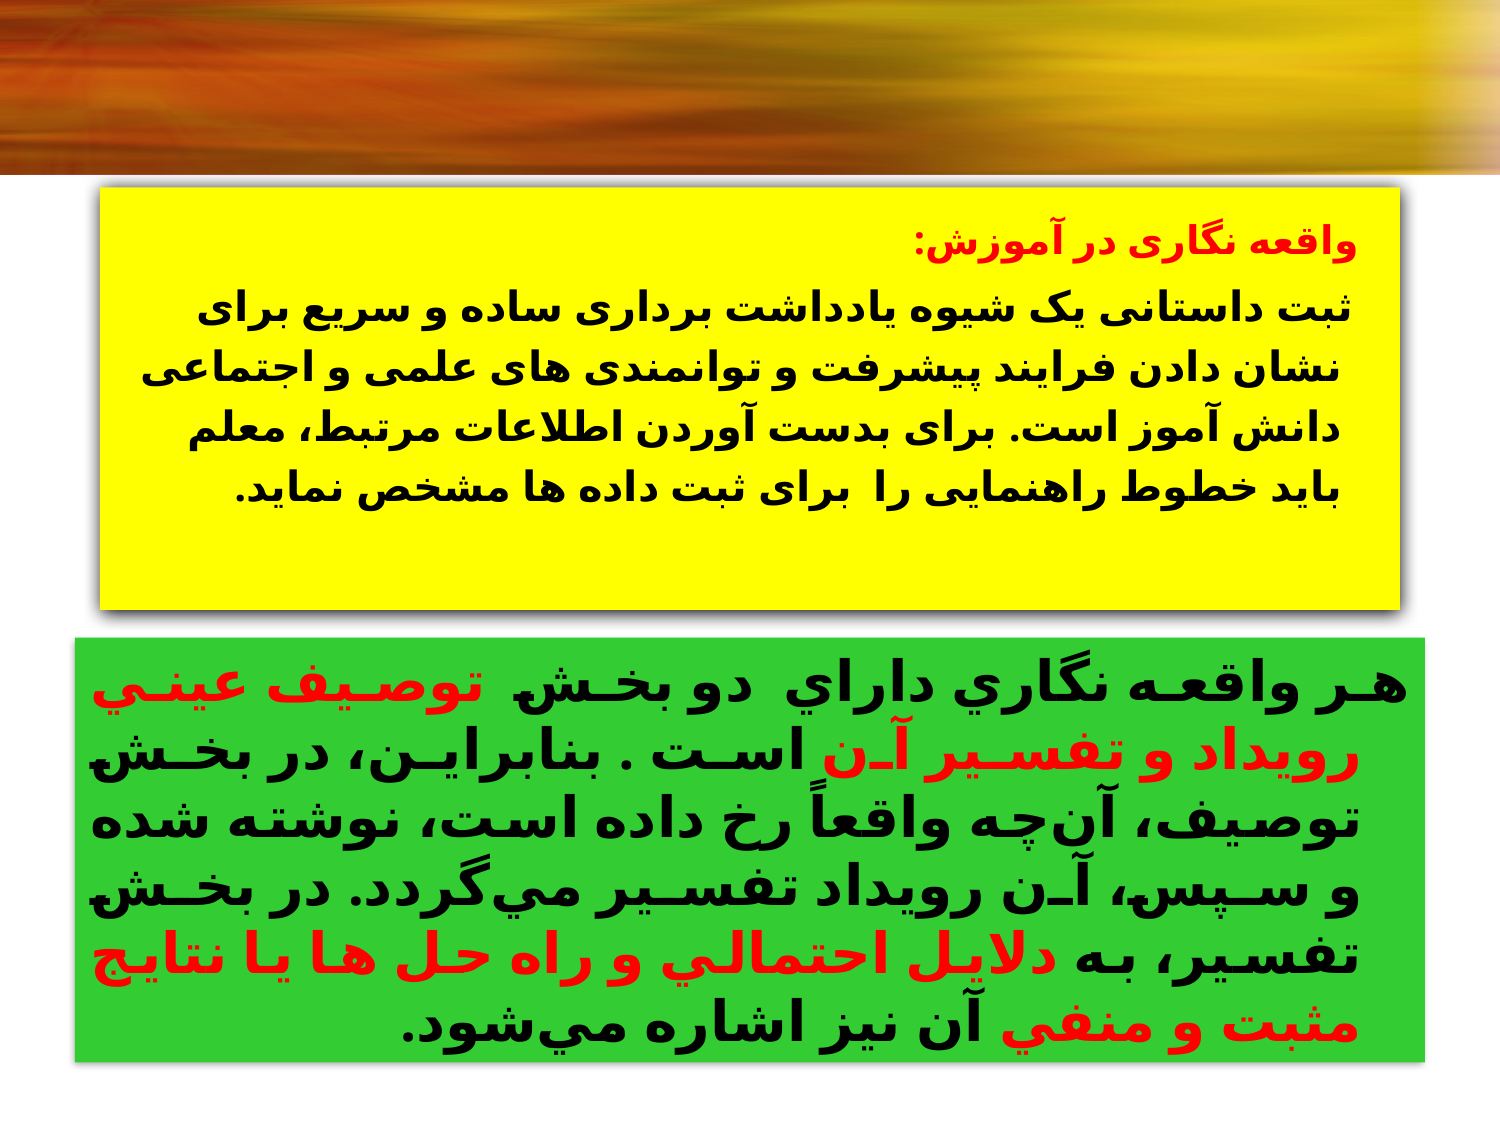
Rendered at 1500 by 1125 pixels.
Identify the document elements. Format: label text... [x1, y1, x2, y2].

text_box هر واقعه نگاري داراي دو بخش توصيف عيني رويداد و تفسير آن است . بنابراين، در بخش توصيف، آن‌چه واقعاً رخ داده است، نوشته شده و سپس، آن رويداد تفسير مي‌گردد. در بخش تفسير، به دلايل احتمالي و راه‌ حل ها يا نتايج مثبت و منفي آن نيز اشاره مي‌شود. [74, 637, 1425, 1063]
picture [0, 0, 1500, 176]
list واقعه نگاری در آموزش: ثبت داستانی یک شیوه یادداشت برداری ساده و سریع برای نشان دادن فرایند پیشرفت و توانمندی های علمی و اجتماعی دانش آموز است. برای بدست آوردن اطلاعات مرتبط، معلم باید خطوط راهنمایی را برای ثبت داده ها مشخص نماید. [99, 187, 1400, 610]
